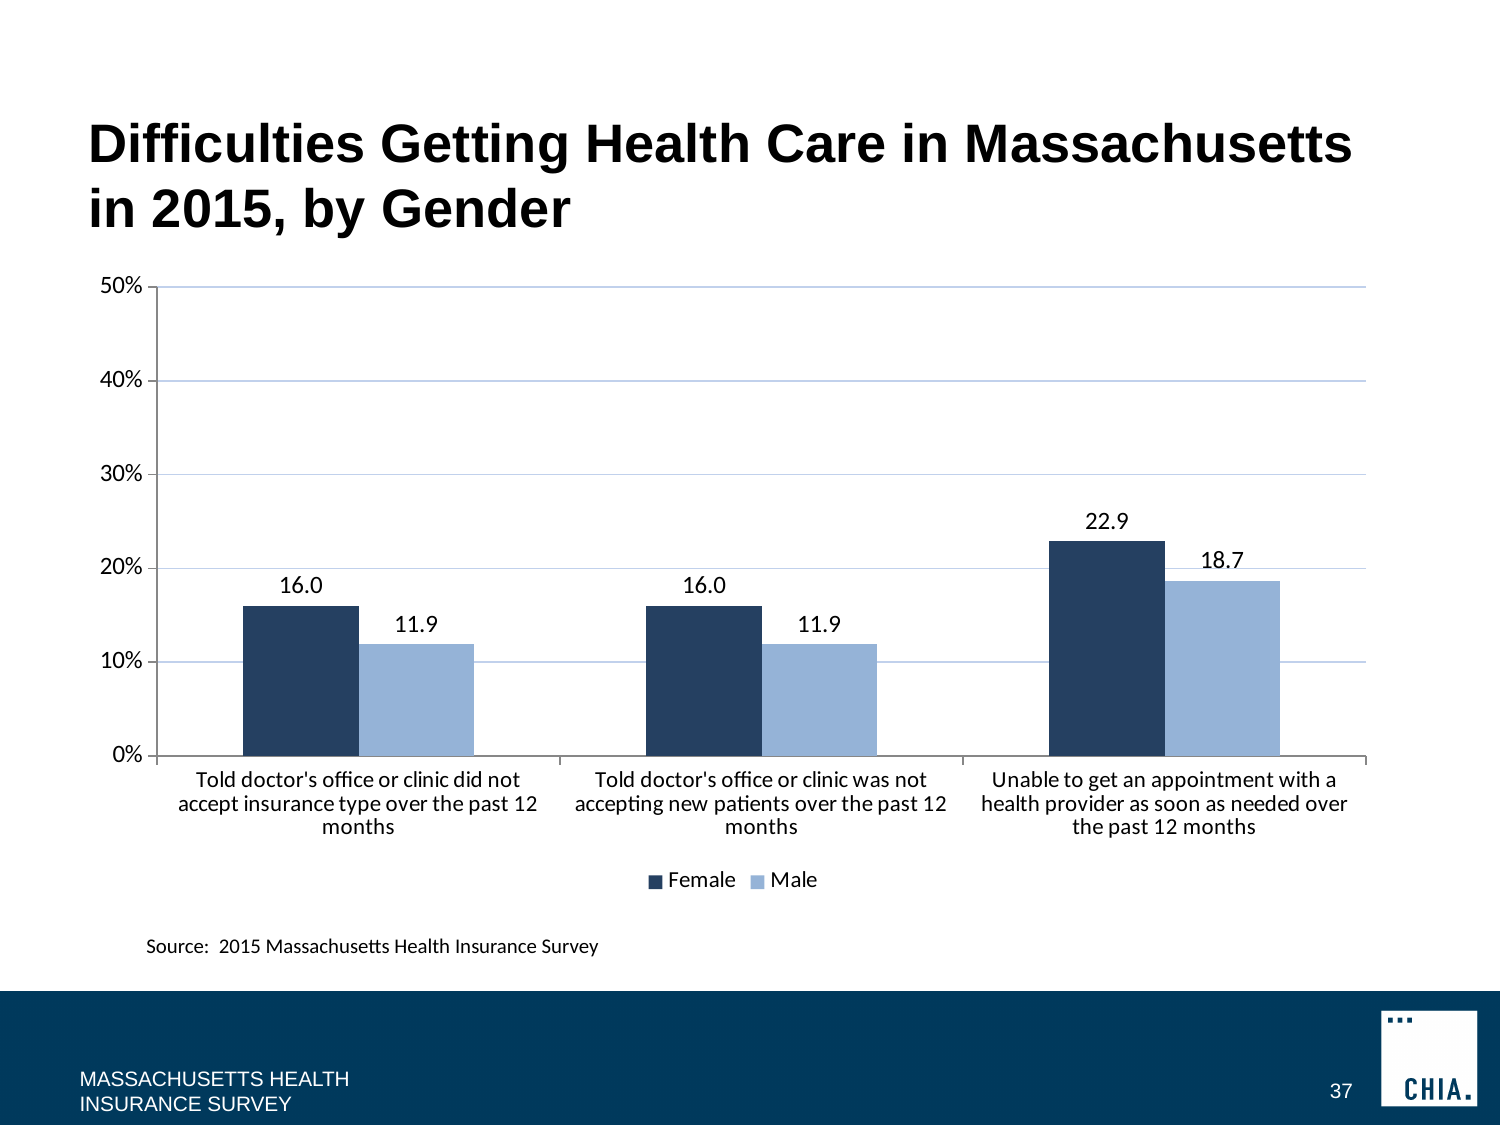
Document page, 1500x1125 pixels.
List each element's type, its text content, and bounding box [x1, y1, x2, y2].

title Difficulties Getting Health Care in Massachusetts in 2015, by Gender [73, 120, 1393, 227]
picture [0, 991, 1500, 1125]
slide_number 37 [1017, 1060, 1368, 1121]
chart [73, 261, 1393, 901]
text_box Source: 2015 Massachusetts Health Insurance Survey [131, 908, 1142, 965]
footer MASSACHUSETTS HEALTH INSURANCE SURVEY [64, 1060, 430, 1121]
